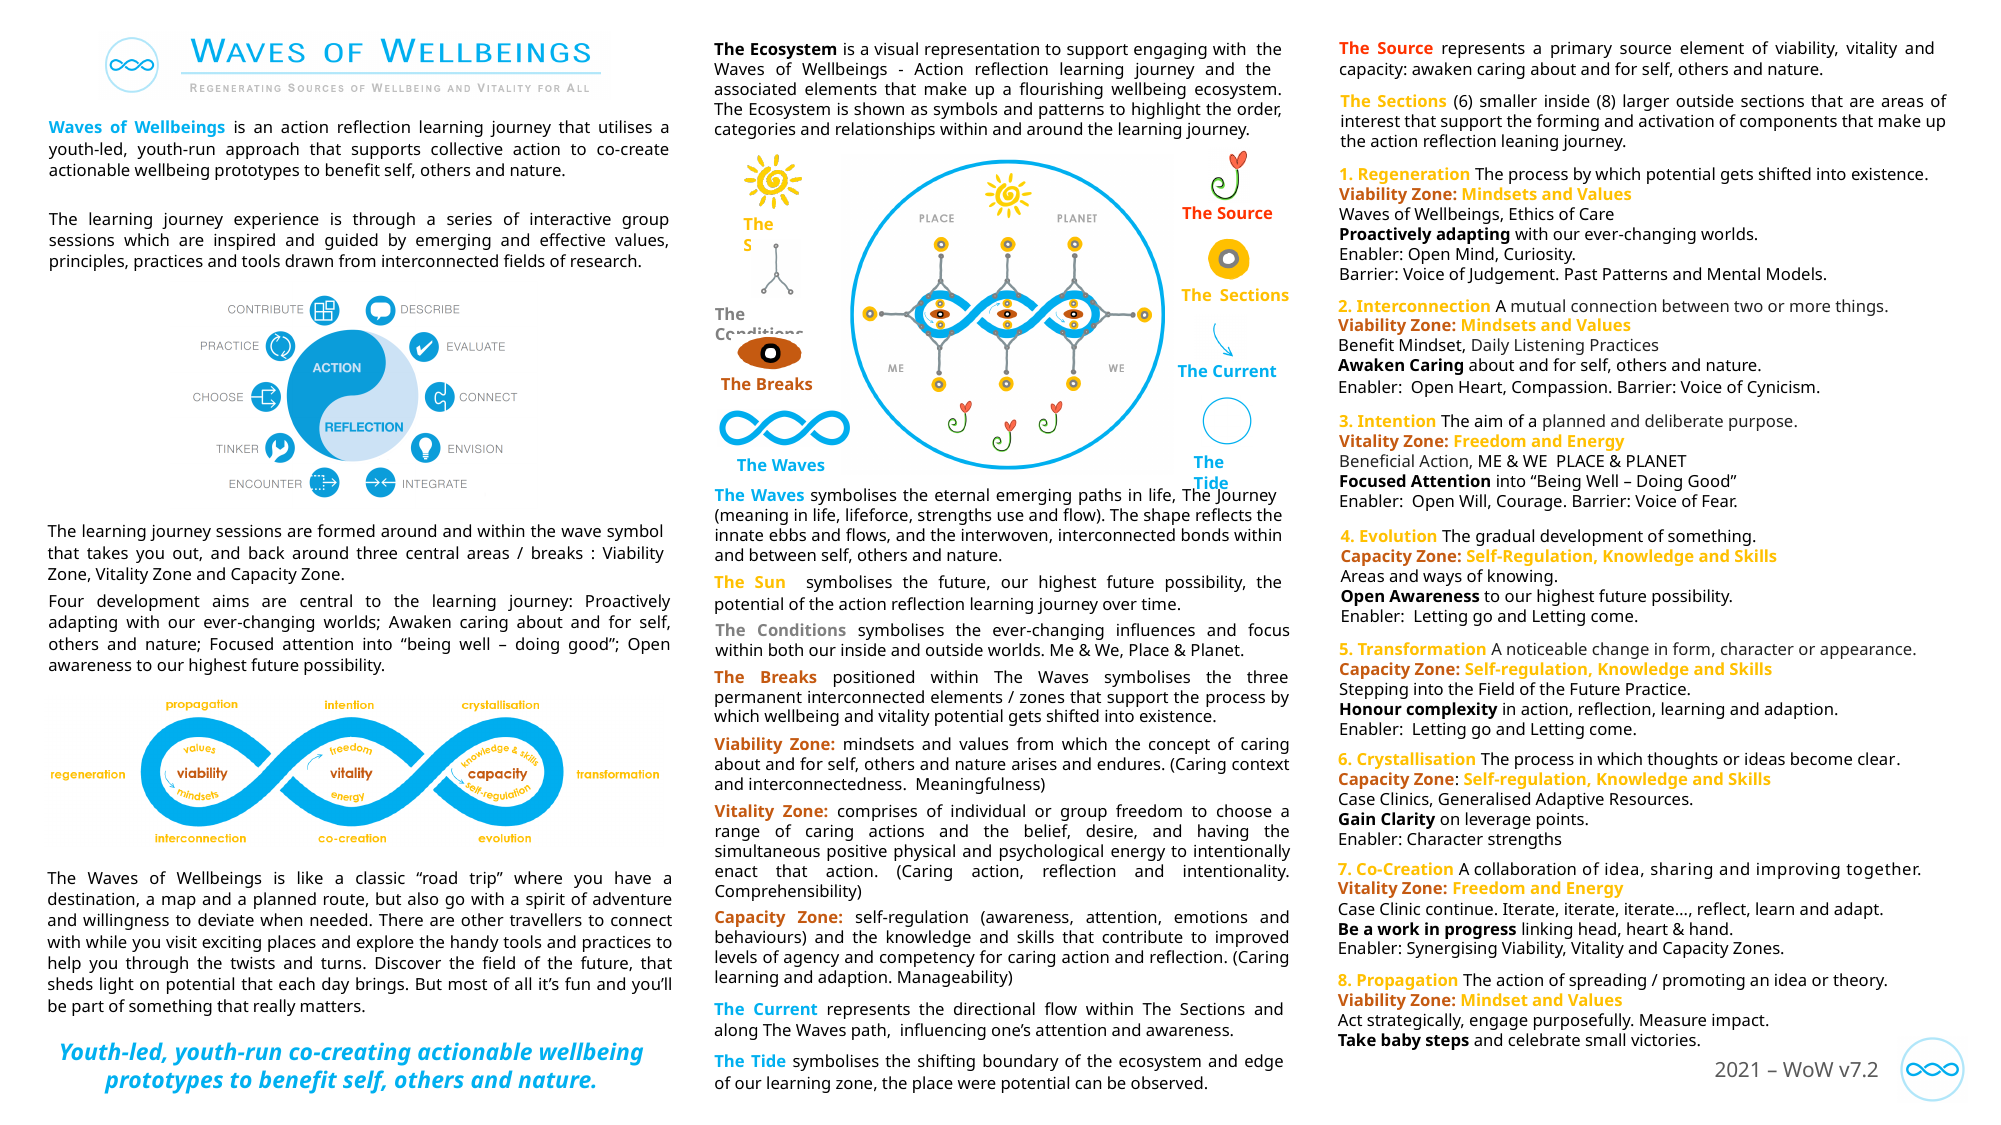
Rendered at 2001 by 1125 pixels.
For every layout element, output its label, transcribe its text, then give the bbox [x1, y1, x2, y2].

text_box The learning journey sessions are formed around and within the wave symbol that takes you out, and back around three central areas / breaks : Viability Zone, Vitality Zone and Capacity Zone. [32, 512, 680, 592]
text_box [728, 153, 823, 239]
picture [841, 333, 1174, 475]
text_box The Conditions symbolises the ever-changing influences and focus within both our inside and outside worlds. Me & We, Place & Planet. [700, 612, 1306, 668]
text_box Viability Zone: mindsets and values from which the concept of caring about and for self, others and nature arises and endures. (Caring context and interconnectedness. Meaningfulness) [699, 726, 1306, 793]
text_box The Tide symbolises the shifting boundary of the ecosystem and edge of our learning zone, the place were potential can be observed. [699, 1048, 1300, 1100]
text_box The Current represents the directional flow within The Sections and along The Waves path, influencing one’s attention and awareness. [699, 990, 1300, 1048]
text_box The learning journey experience is through a series of interactive group sessions which are inspired and guided by emerging and effective values, principles, practices and tools drawn from interconnected fields of research. [34, 199, 686, 279]
text_box The Source represents a primary source element of viability, vitality and capacity: awaken caring about and for self, others and nature. [1324, 28, 1951, 83]
picture [170, 281, 538, 510]
picture [841, 154, 1174, 305]
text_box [1179, 395, 1276, 479]
text_box 2021 – WoW v7.2 [1699, 1059, 1897, 1090]
text_box Youth-led, youth-run co-creating actionable wellbeing prototypes to benefit self, others and nature. [18, 1030, 686, 1100]
text_box Vitality Zone: comprises of individual or group freedom to choose a range of caring actions and the belief, desire, and having the simultaneous positive physical and psychological energy to intentionally enact that action. (Caring action, reflection and intentionality. Comprehensibility) [699, 793, 1306, 899]
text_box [700, 239, 852, 333]
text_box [1166, 233, 1305, 313]
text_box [717, 409, 852, 481]
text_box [1323, 83, 1981, 1059]
text_box Four development aims are central to the learning journey: Proactively adapting with our ever-changing worlds; Awaken caring about and for self, others and nature; Focused attention into “being well – doing good”; Open awareness to our highest future possibility. [33, 581, 687, 682]
text_box The Breaks positioned within The Waves symbolises the three permanent interconnected elements / zones that support the process by which wellbeing and vitality potential gets shifted into existence. [699, 659, 1305, 734]
text_box The Sun symbolises the future, our highest future possibility, the potential of the action reflection learning journey over time. [699, 563, 1298, 621]
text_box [1162, 314, 1301, 388]
text_box Capacity Zone: self-regulation (awareness, attention, emotions and behaviours) and the knowledge and skills that contribute to improved levels of agency and competency for caring action and reflection. (Caring learning and adaption. Manageability) [699, 899, 1306, 995]
picture [44, 695, 664, 847]
text_box Waves of Wellbeings is an action reflection learning journey that utilises a youth-led, youth-run approach that supports collective action to co-create actionable wellbeing prototypes to benefit self, others and nature. [34, 108, 686, 188]
picture [854, 164, 1161, 465]
picture [98, 31, 611, 100]
text_box The Ecosystem is a visual representation to support engaging with the Waves of Wellbeings - Action reflection learning journey and the associated elements that make up a flourishing wellbeing ecosystem. The Ecosystem is shown as symbols and patterns to highlight the order, categories and relationships within and around the learning journey. [699, 31, 1298, 147]
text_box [705, 334, 832, 402]
picture [1897, 1036, 1968, 1103]
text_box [1167, 147, 1294, 230]
text_box The Waves symbolises the eternal emerging paths in life, The Journey (meaning in life, lifeforce, strengths use and flow). The shape reflects the innate ebbs and flows, and the interwoven, interconnected bonds within and between self, others and nature. [699, 477, 1299, 572]
text_box The Waves of Wellbeings is like a classic “road trip” where you have a destination, a map and a planned route, but also go with a spirit of adventure and willingness to deviate when needed. There are other travellers to connect with while you visit exciting places and explore the handy tools and practices to help you through the twists and turns. Discover the field of the future, that sheds light on potential that each day brings. But most of all it’s fun and you’ll be part of something that really matters. [32, 858, 689, 1023]
